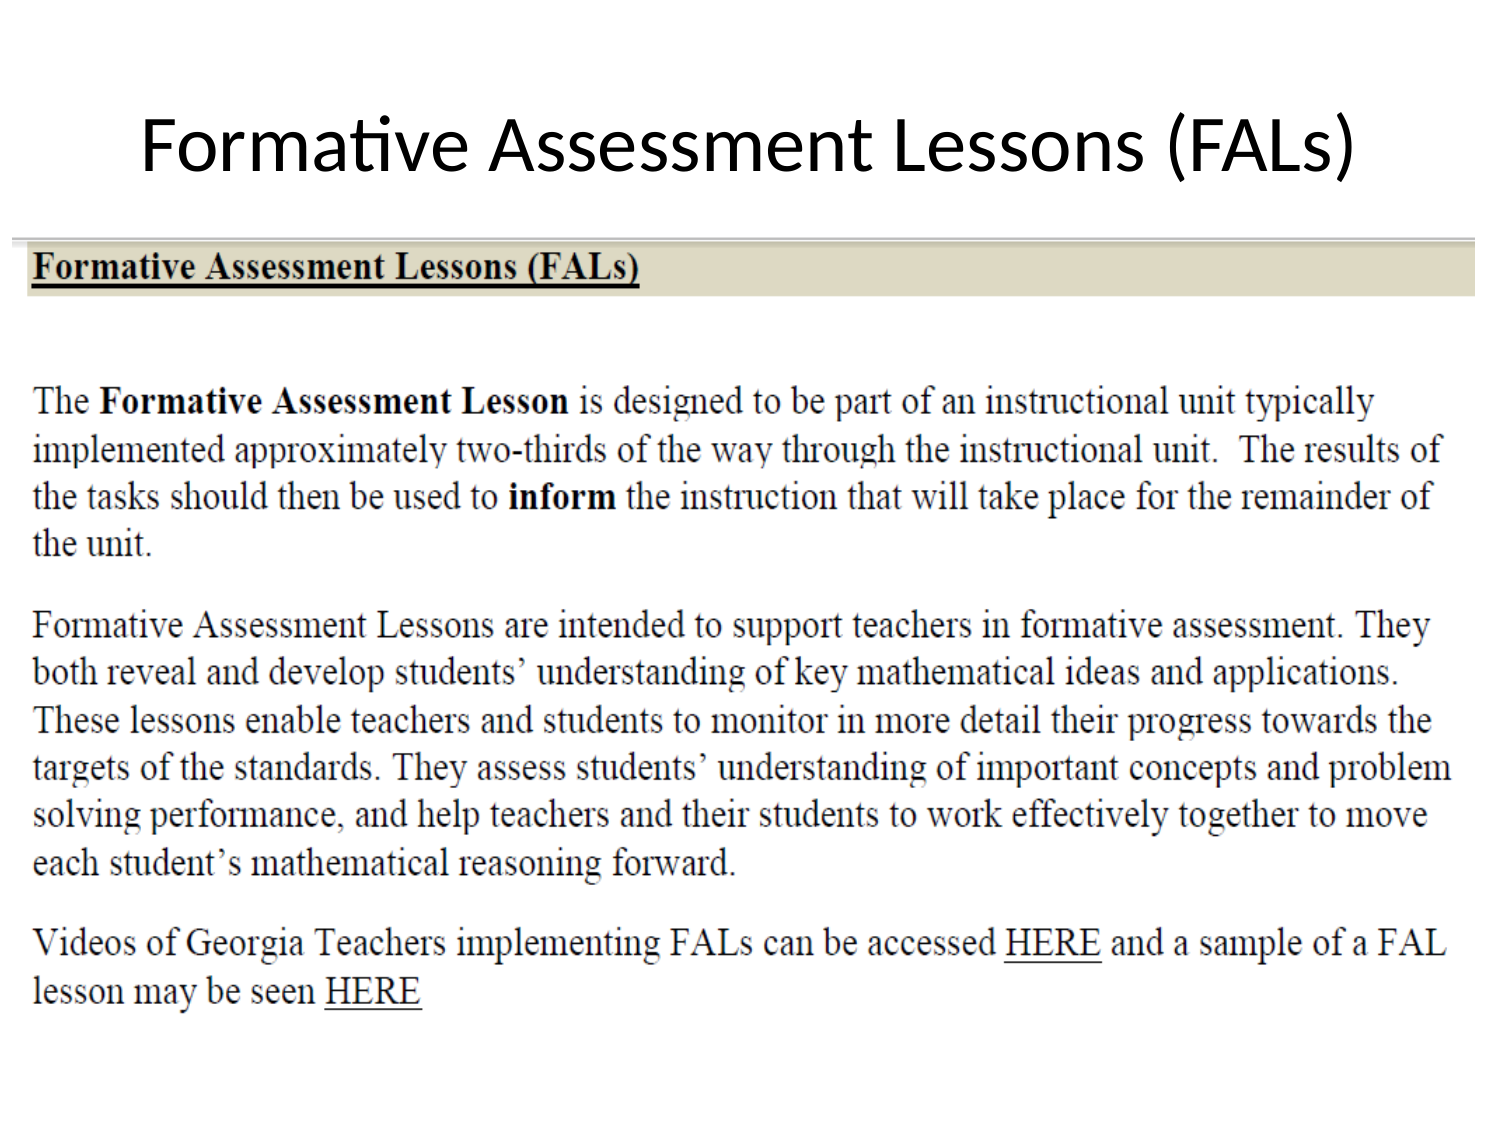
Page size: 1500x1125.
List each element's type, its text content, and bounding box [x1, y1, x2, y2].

picture [12, 237, 1476, 1029]
title Formative Assessment Lessons (FALs) [75, 45, 1425, 233]
